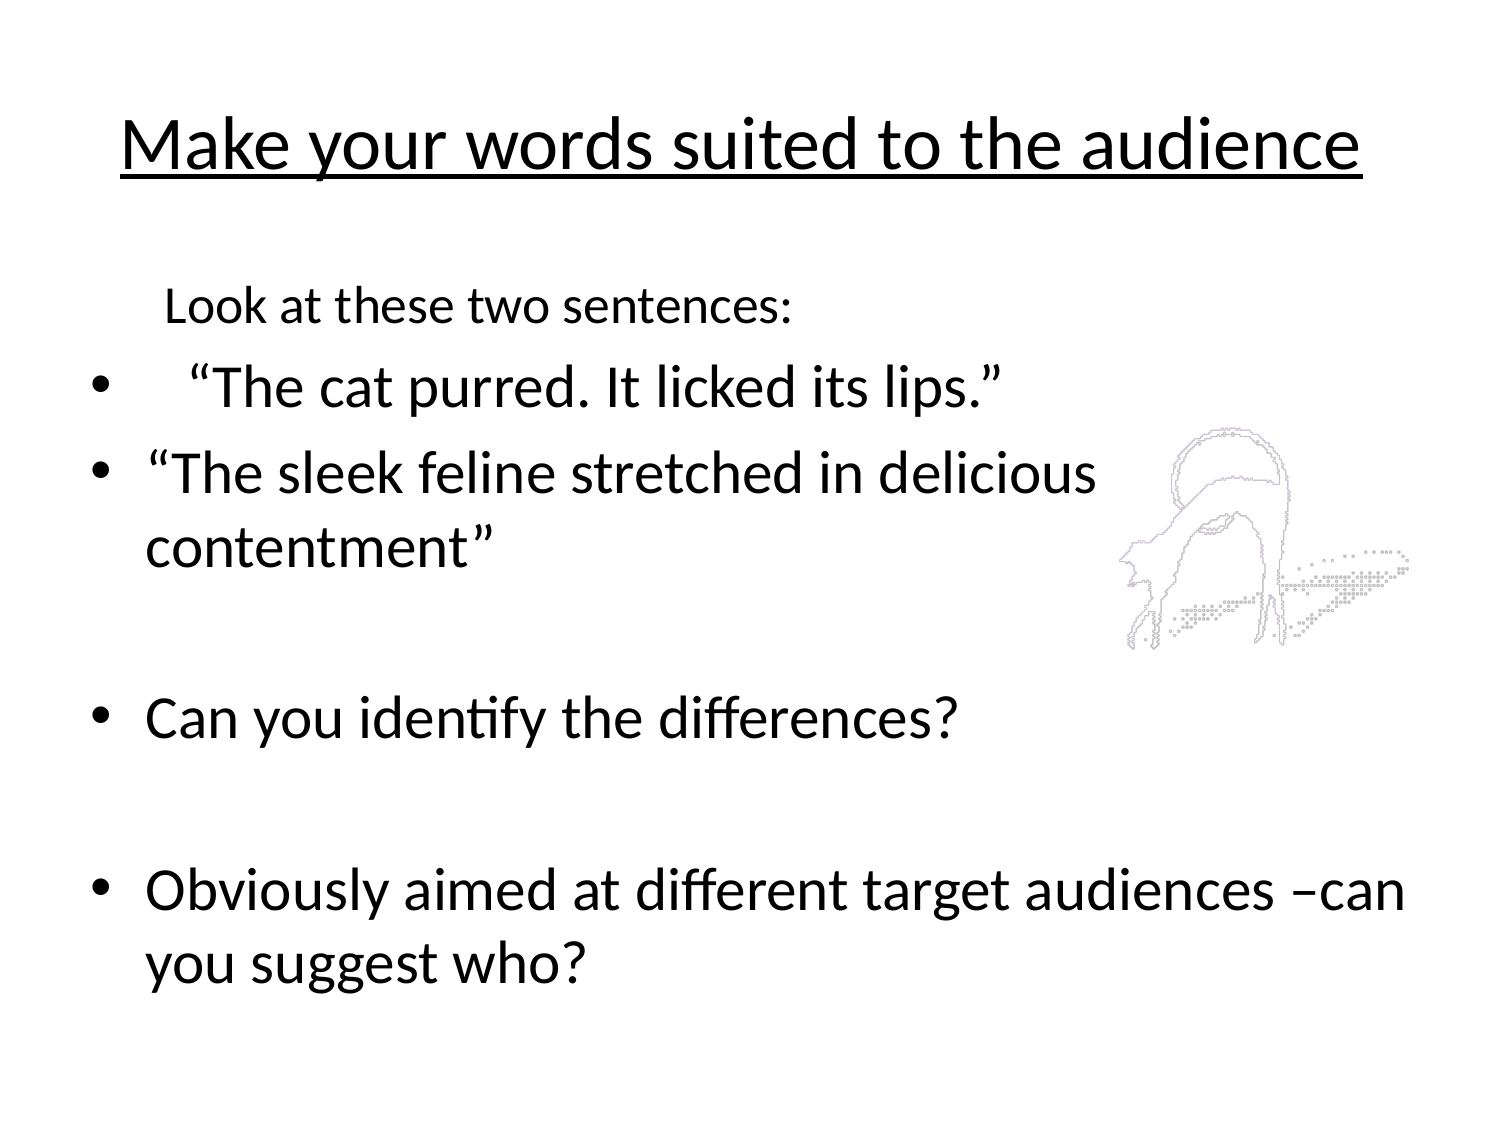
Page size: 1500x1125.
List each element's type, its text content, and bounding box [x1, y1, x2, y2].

list Look at these two sentences: “The cat purred. It licked its lips.” “The sleek feline stretched in delicious contentment” Can you identify the differences? Obviously aimed at different target audiences –can you suggest who? [75, 262, 1425, 1005]
picture [1115, 385, 1417, 686]
title Make your words suited to the audience [75, 45, 1425, 233]
